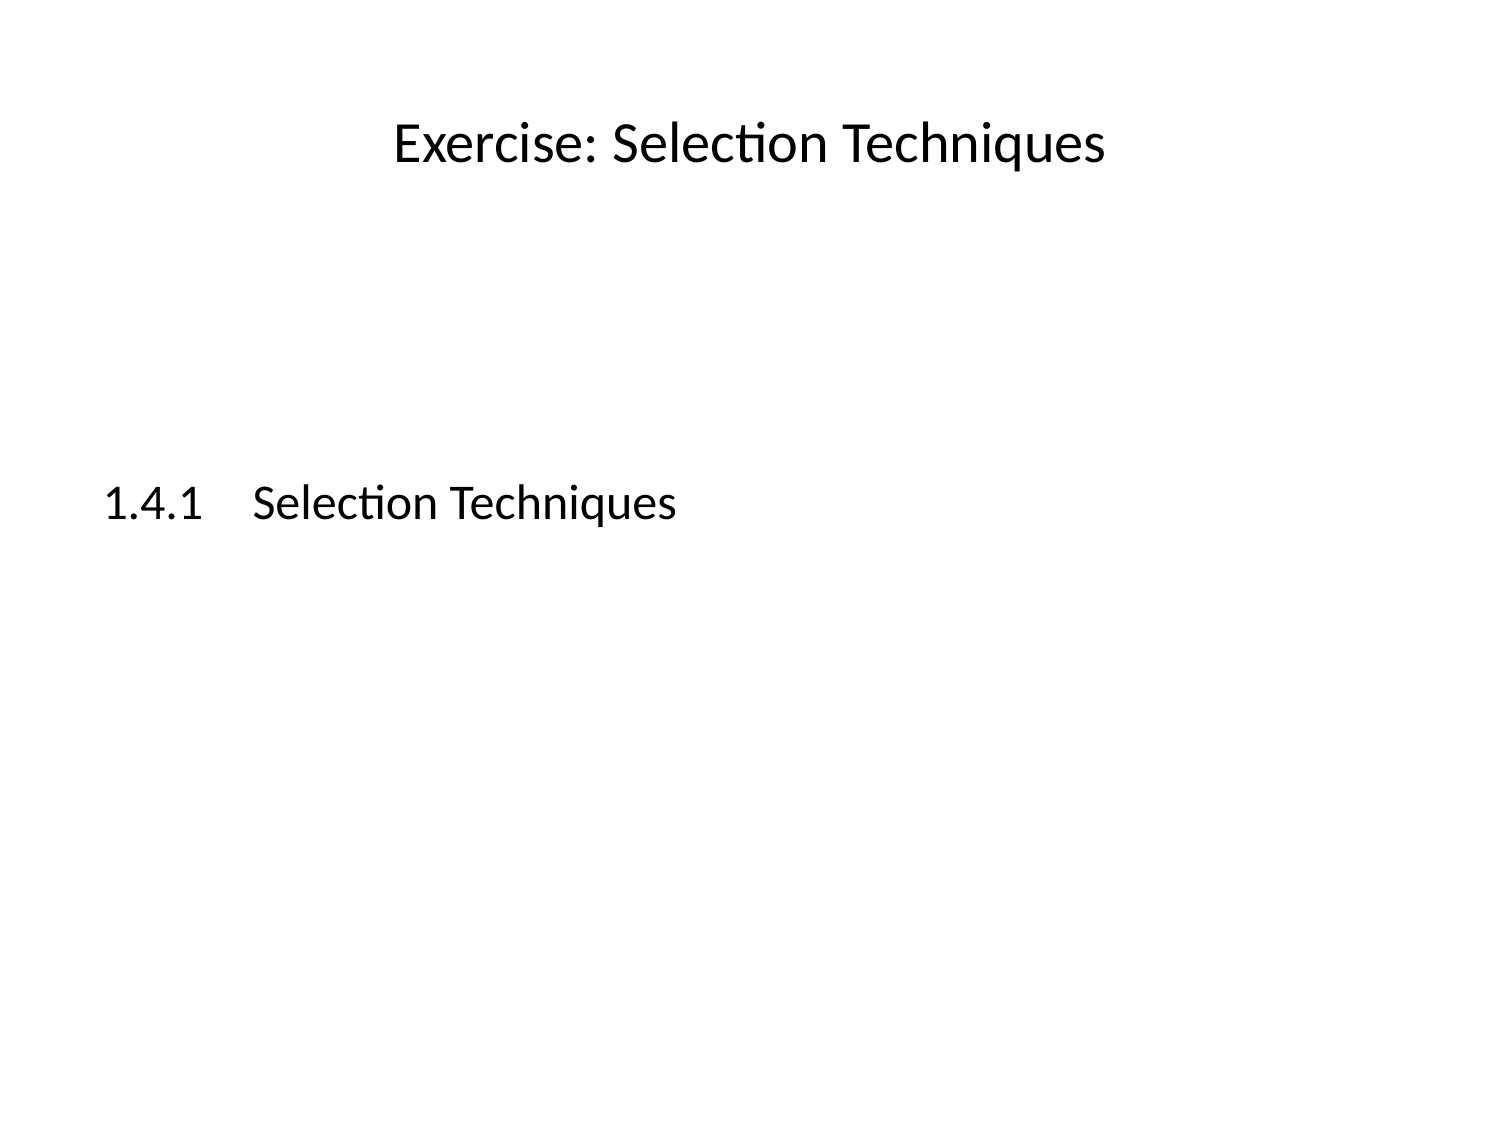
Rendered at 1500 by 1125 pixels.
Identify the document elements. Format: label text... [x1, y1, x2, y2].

list 1.4.1 Selection Techniques [87, 462, 1138, 813]
title Exercise: Selection Techniques [75, 45, 1425, 233]
